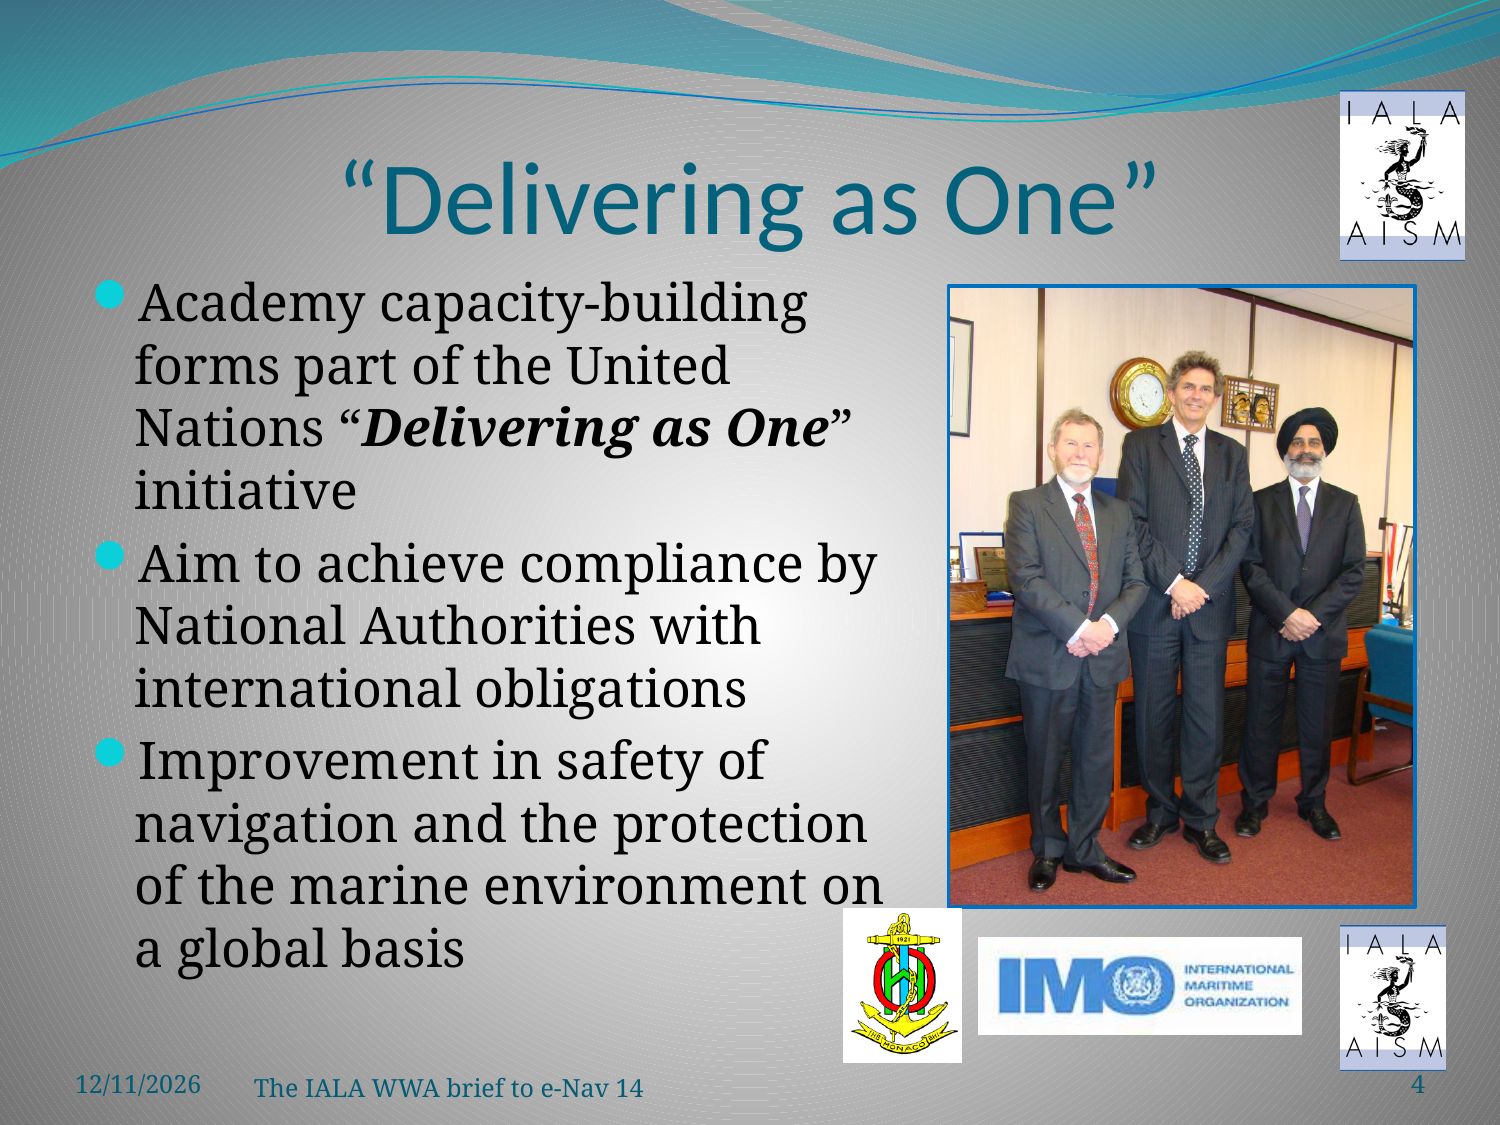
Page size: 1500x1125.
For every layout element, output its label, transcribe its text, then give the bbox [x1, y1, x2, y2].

picture [1340, 925, 1446, 1071]
list Academy capacity-building forms part of the United Nations “Delivering as One” initiative Aim to achieve compliance by National Authorities with international obligations Improvement in safety of navigation and the protection of the marine environment on a global basis [76, 262, 939, 990]
slide_number 4 [1299, 1042, 1425, 1103]
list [949, 287, 1414, 906]
picture [977, 936, 1302, 1035]
title “Delivering as One” [75, 115, 1425, 256]
picture [843, 908, 962, 1064]
picture [1340, 90, 1465, 261]
footer The IALA WWA brief to e-Nav 14 [253, 1042, 1199, 1103]
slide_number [75, 1042, 253, 1103]
